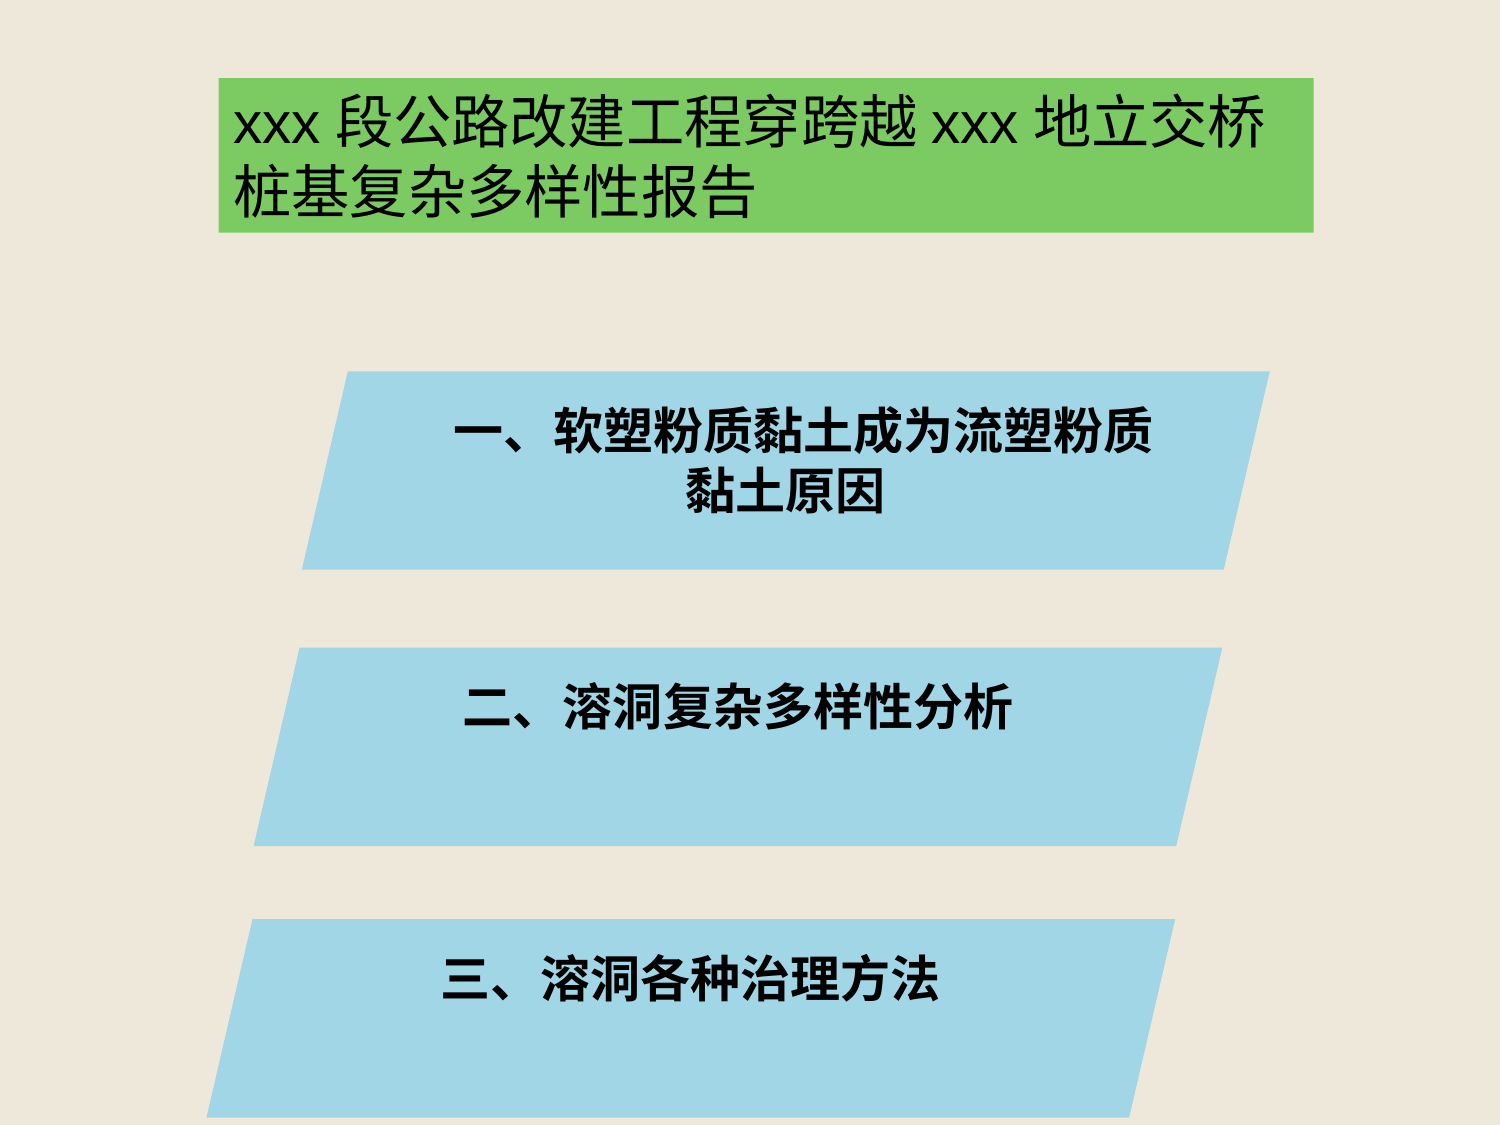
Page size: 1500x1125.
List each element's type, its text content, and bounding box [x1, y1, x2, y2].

text_box 一、软塑粉质黏土成为流塑粉质黏土原因 [301, 371, 1270, 570]
text_box 三、溶洞各种治理方法 [206, 919, 1176, 1118]
text_box 二、溶洞复杂多样性分析 [253, 647, 1223, 847]
text_box xxx段公路改建工程穿跨越xxx地立交桥桩基复杂多样性报告 [218, 78, 1314, 233]
